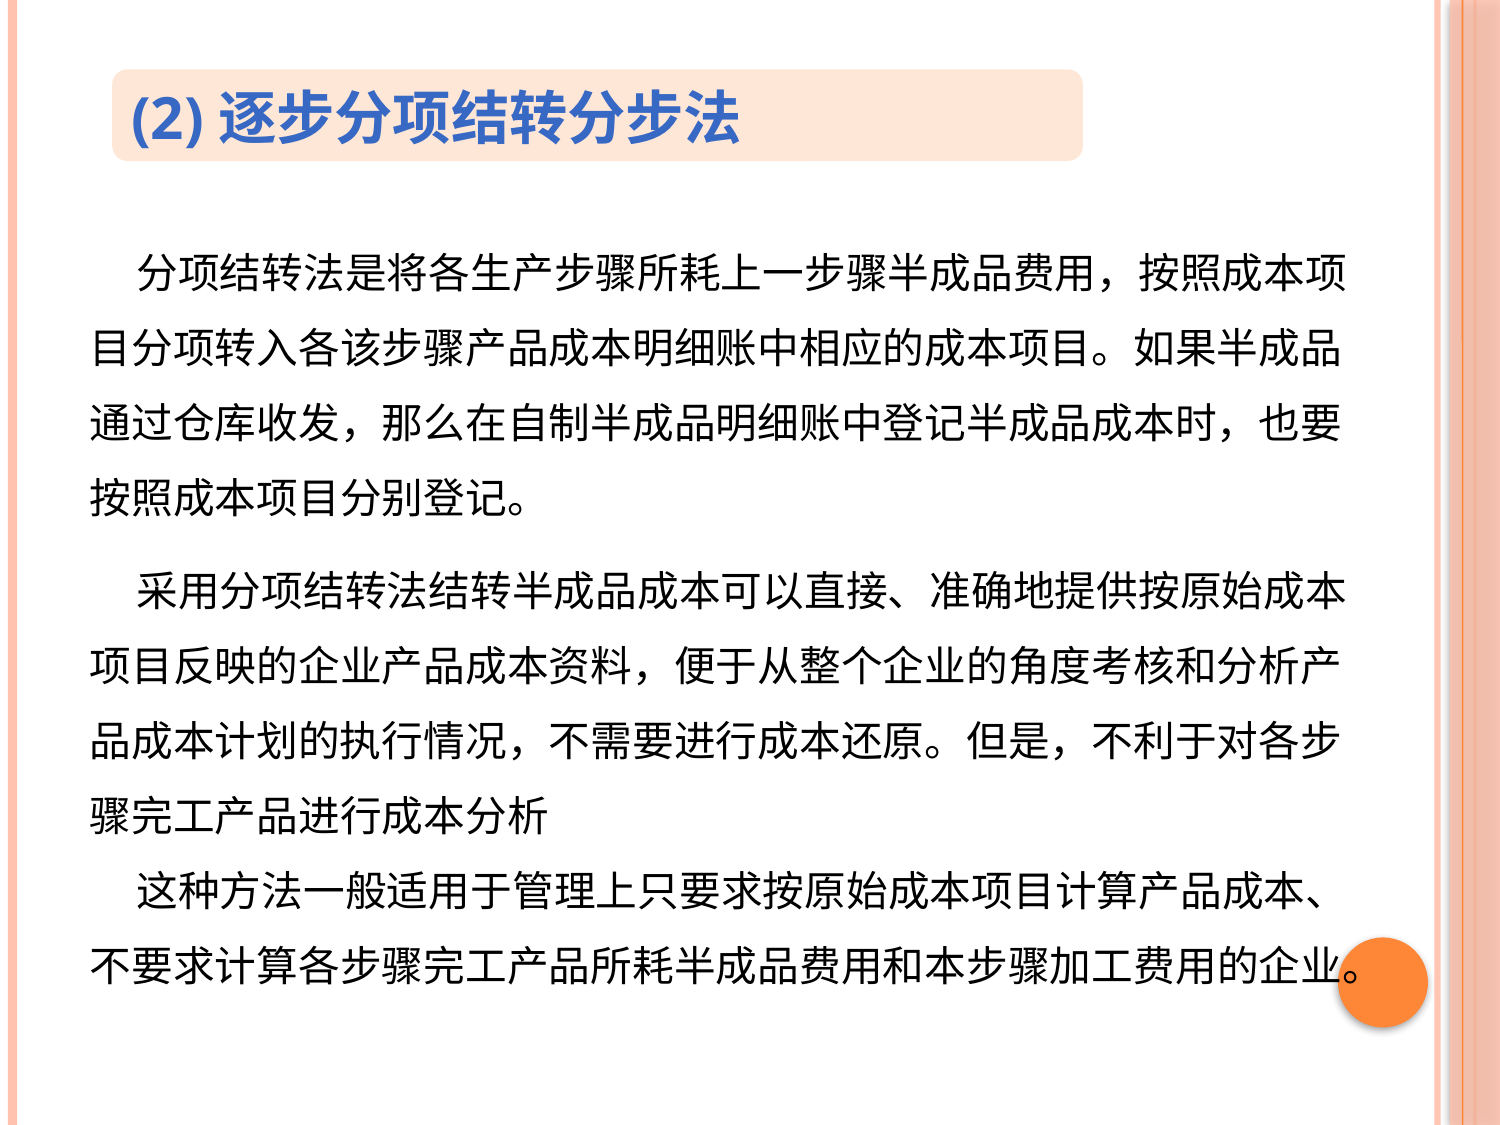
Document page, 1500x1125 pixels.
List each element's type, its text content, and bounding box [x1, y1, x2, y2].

text_box (2)逐步分项结转分步法 [112, 69, 1083, 162]
text_box 采用分项结转法结转半成品成本可以直接、准确地提供按原始成本项目反映的企业产品成本资料，便于从整个企业的角度考核和分析产品成本计划的执行情况，不需要进行成本还原。但是，不利于对各步骤完工产品进行成本分析 这种方法一般适用于管理上只要求按原始成本项目计算产品成本、不要求计算各步骤完工产品所耗半成品费用和本步骤加工费用的企业。 [74, 532, 1398, 998]
text_box 分项结转法是将各生产步骤所耗上一步骤半成品费用，按照成本项目分项转入各该步骤产品成本明细账中相应的成本项目。如果半成品通过仓库收发，那么在自制半成品明细账中登记半成品成本时，也要按照成本项目分别登记。 [74, 214, 1398, 530]
